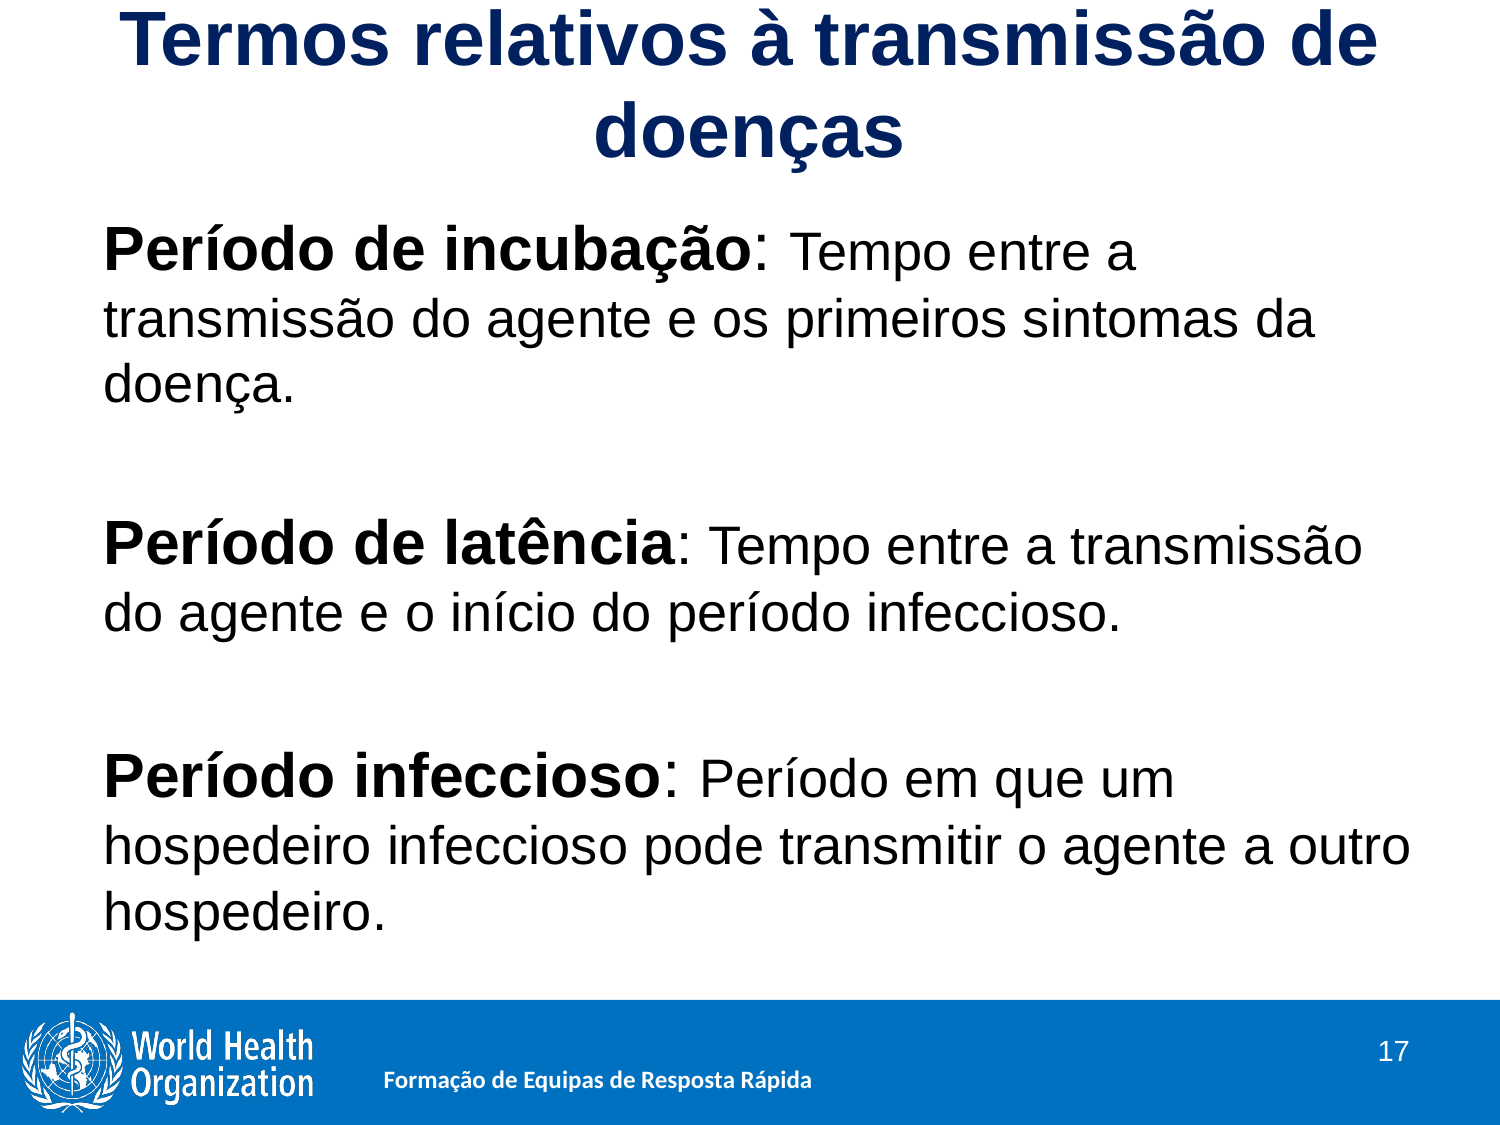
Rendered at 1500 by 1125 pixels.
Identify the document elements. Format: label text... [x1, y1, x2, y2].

picture [21, 1012, 313, 1113]
slide_number 17 [1074, 1024, 1425, 1103]
list Período de incubação: Tempo entre a transmissão do agente e os primeiros sintomas da doença. Período de latência: Tempo entre a transmissão do agente e o início do período infeccioso. Período infeccioso: Período em que um hospedeiro infeccioso pode transmitir o agente a outro hospedeiro. [88, 196, 1439, 1006]
title Termos relativos à transmissão de doenças [0, 0, 1500, 162]
